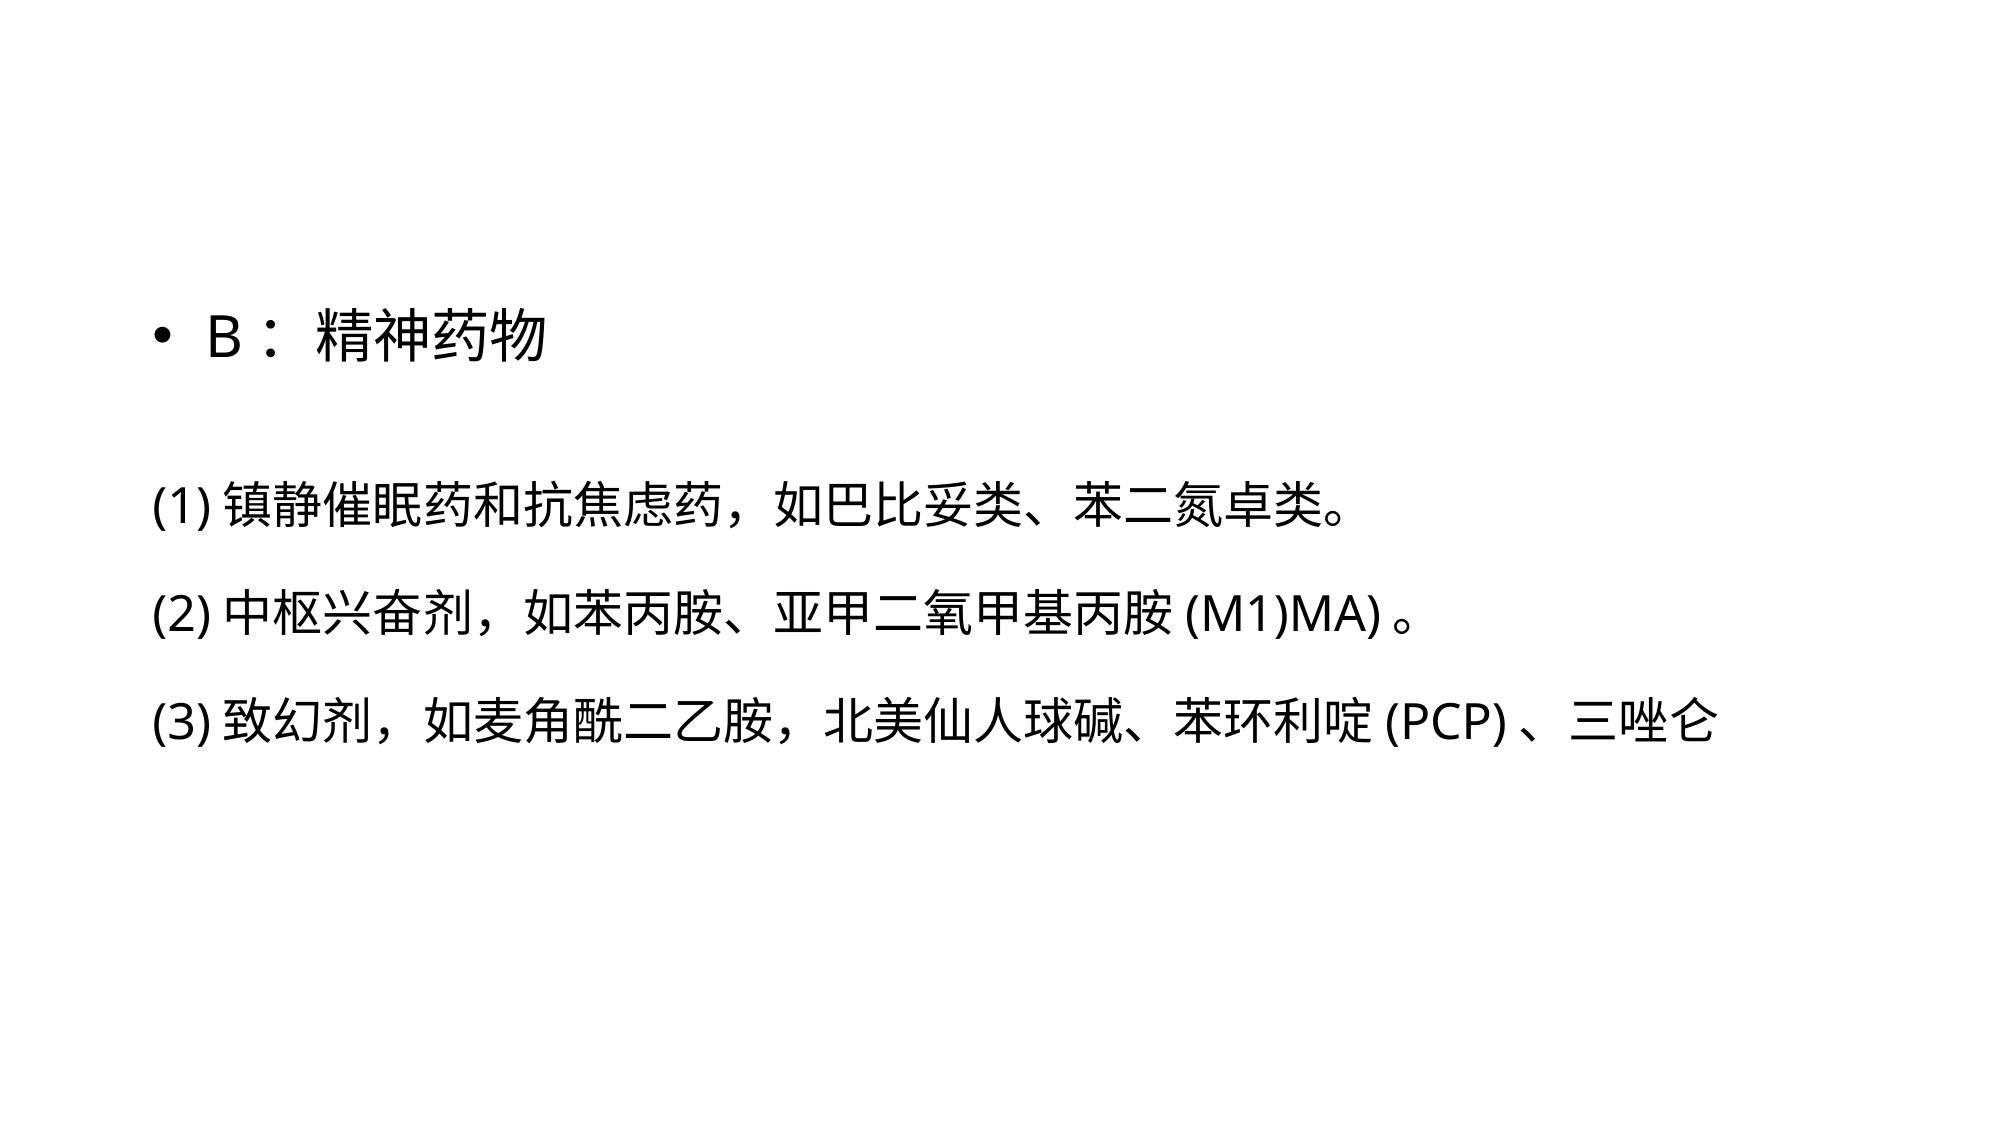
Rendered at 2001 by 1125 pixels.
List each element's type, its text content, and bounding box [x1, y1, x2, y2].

list B：精神药物 (1)镇静催眠药和抗焦虑药，如巴比妥类、苯二氮卓类。 (2)中枢兴奋剂，如苯丙胺、亚甲二氧甲基丙胺(M1)MA)。 (3)致幻剂，如麦角酰二乙胺，北美仙人球碱、苯环利啶(PCP)、三唑仑 [137, 299, 1863, 1014]
